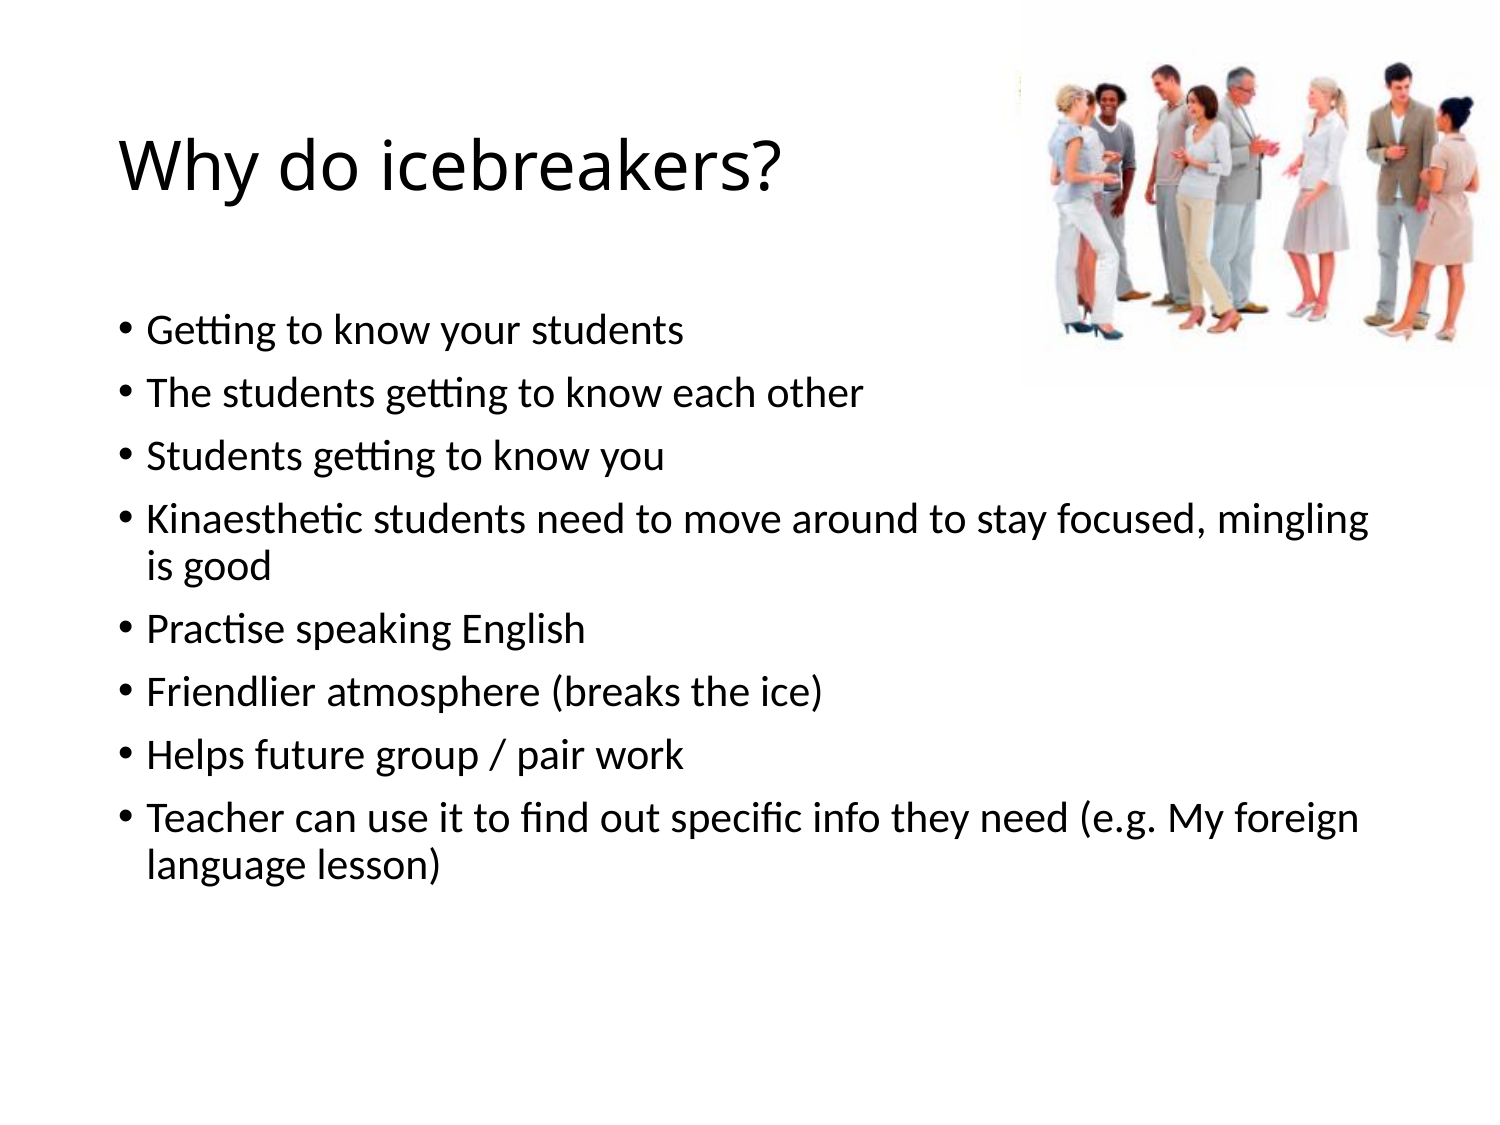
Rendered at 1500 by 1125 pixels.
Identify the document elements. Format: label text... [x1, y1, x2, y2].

picture [1002, 0, 1500, 386]
title Why do icebreakers? [103, 59, 1021, 278]
list Getting to know your students The students getting to know each other Students getting to know you Kinaesthetic students need to move around to stay focused, mingling is good Practise speaking English Friendlier atmosphere (breaks the ice) Helps future group / pair work Teacher can use it to find out specific info they need (e.g. My foreign language lesson) [103, 299, 1397, 1014]
